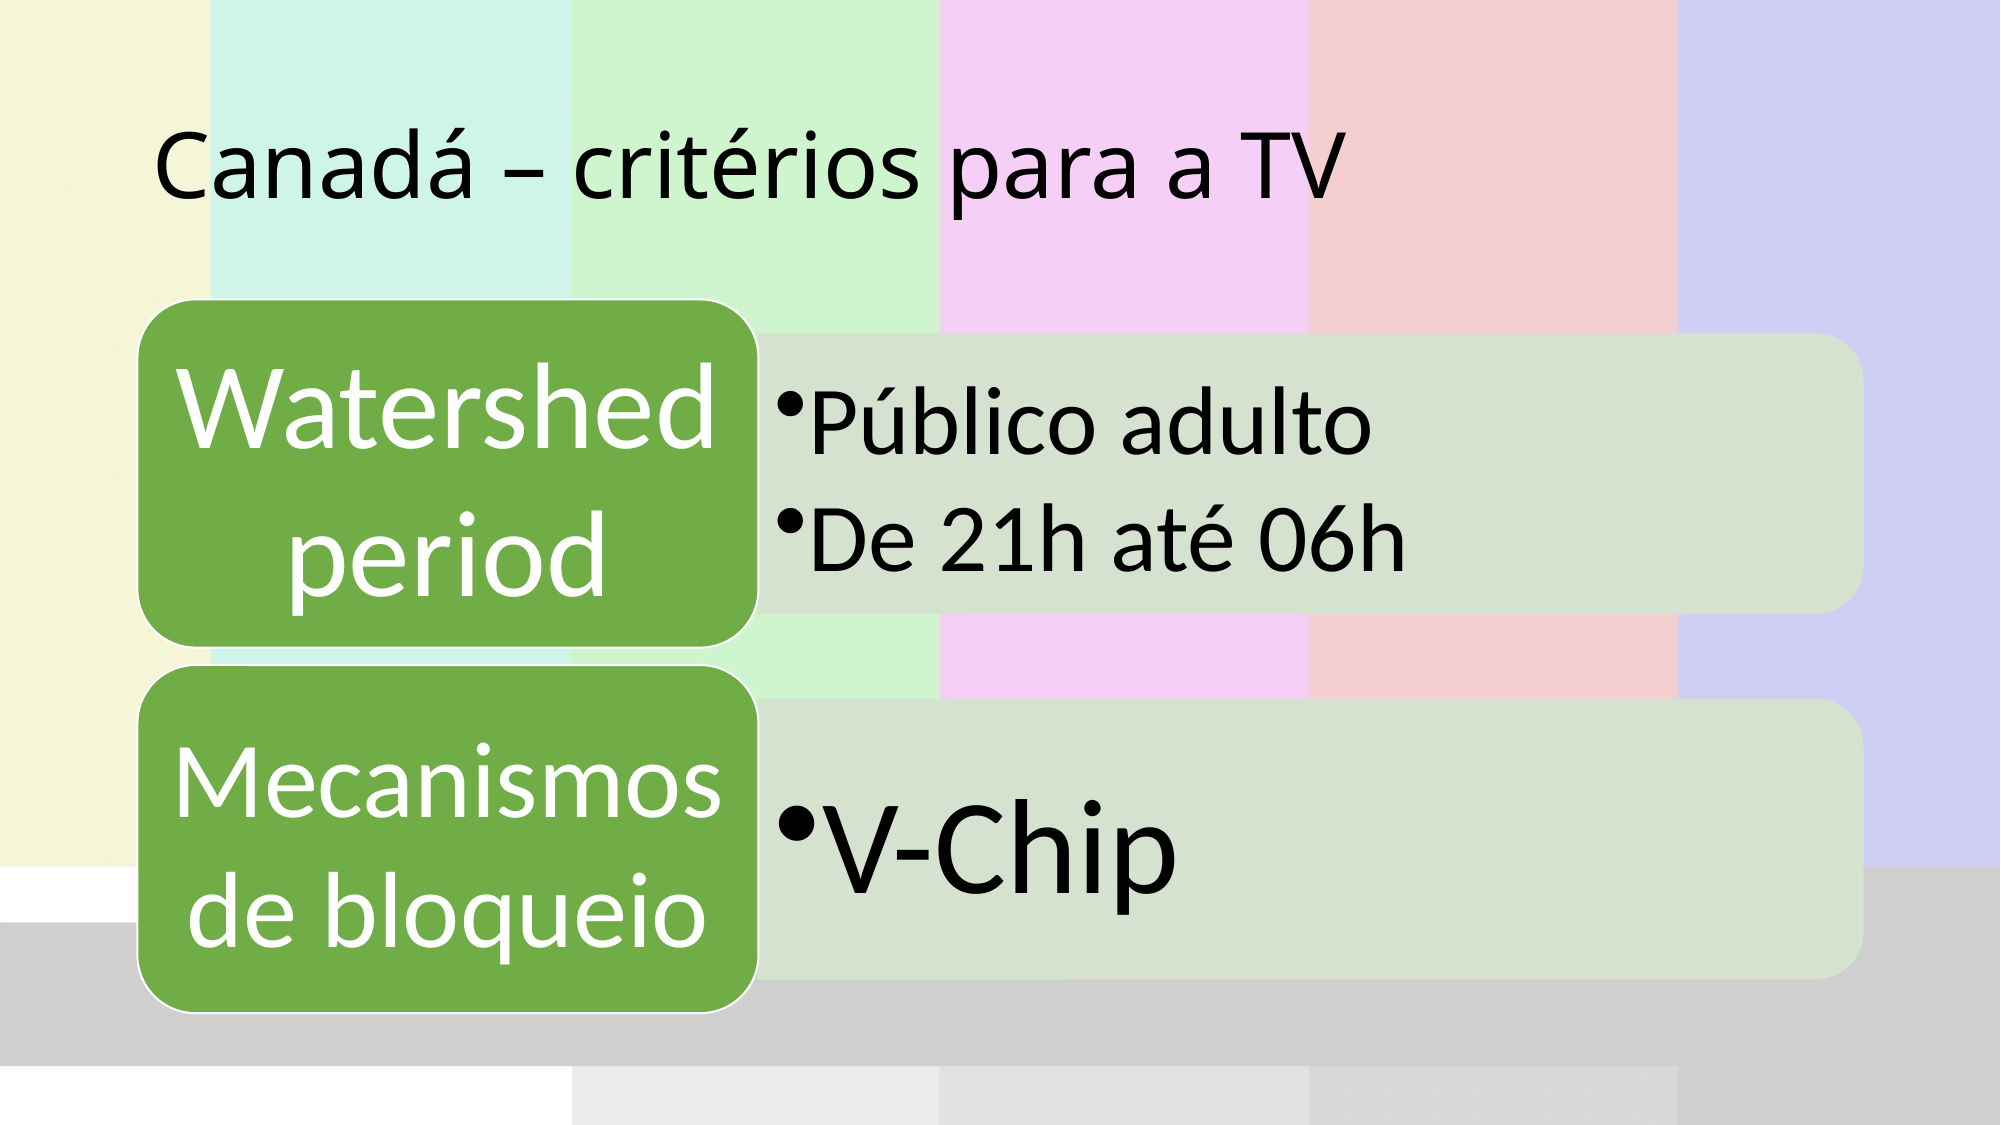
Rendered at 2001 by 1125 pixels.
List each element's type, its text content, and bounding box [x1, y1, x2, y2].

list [137, 299, 1863, 1014]
title Canadá – critérios para a TV [137, 59, 1863, 278]
